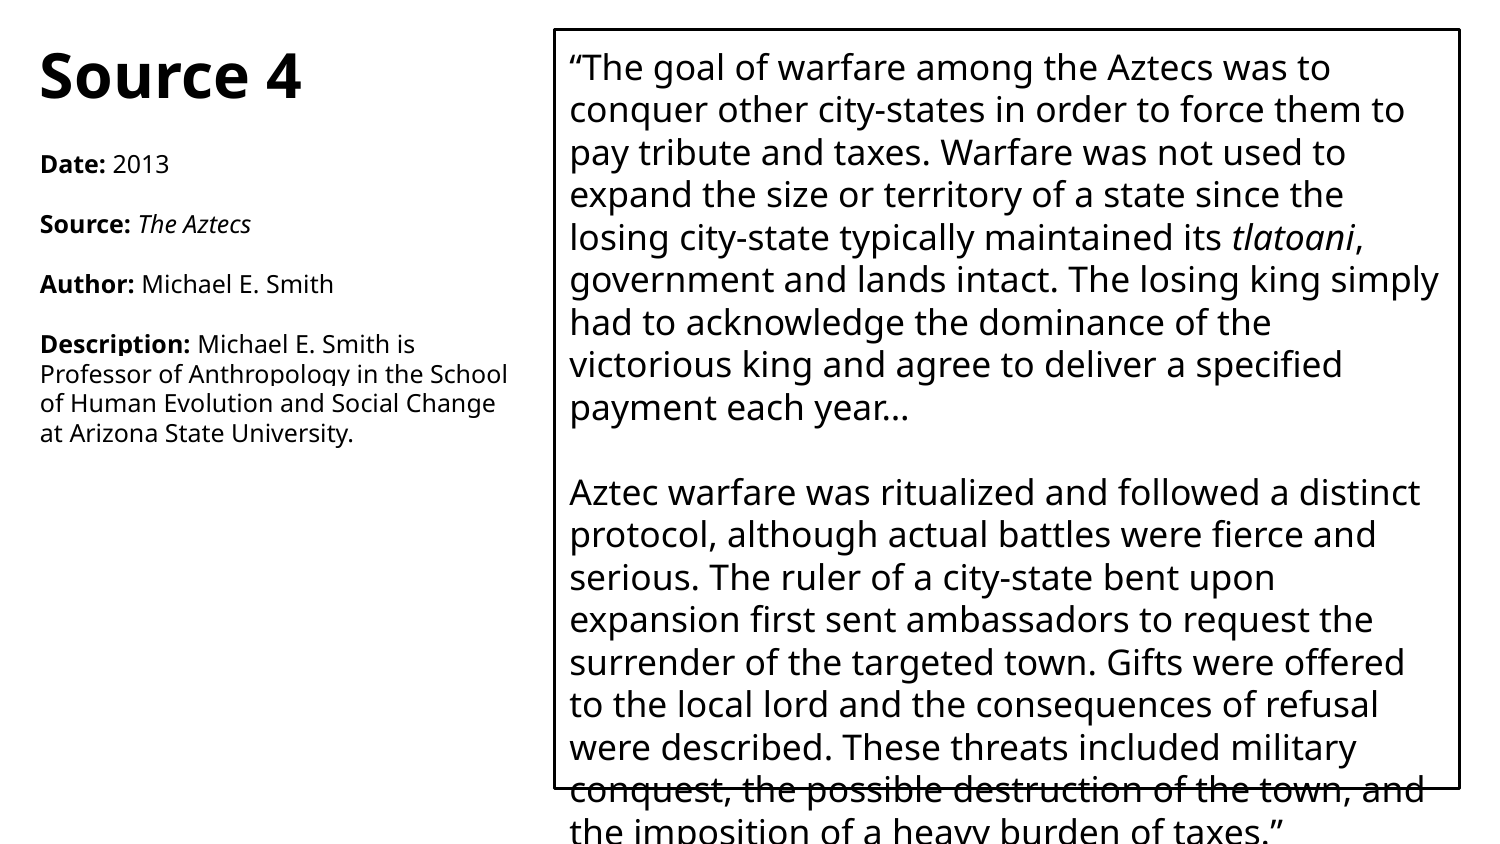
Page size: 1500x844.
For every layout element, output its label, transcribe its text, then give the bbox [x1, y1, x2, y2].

text_box “The goal of warfare among the Aztecs was to conquer other city-states in order to force them to pay tribute and taxes. Warfare was not used to expand the size or territory of a state since the losing city-state typically maintained its tlatoani, government and lands intact. The losing king simply had to acknowledge the dominance of the victorious king and agree to deliver a specified payment each year… Aztec warfare was ritualized and followed a distinct protocol, although actual battles were fierce and serious. The ruler of a city-state bent upon expansion first sent ambassadors to request the surrender of the targeted town. Gifts were offered to the local lord and the consequences of refusal were described. These threats included military conquest, the possible destruction of the town, and the imposition of a heavy burden of taxes.” [554, 29, 1460, 789]
text_box Source 4 Date: 2013 Source: The Aztecs Author: Michael E. Smith Description: Michael E. Smith is Professor of Anthropology in the School of Human Evolution and Social Change at Arizona State University. [24, 21, 534, 749]
